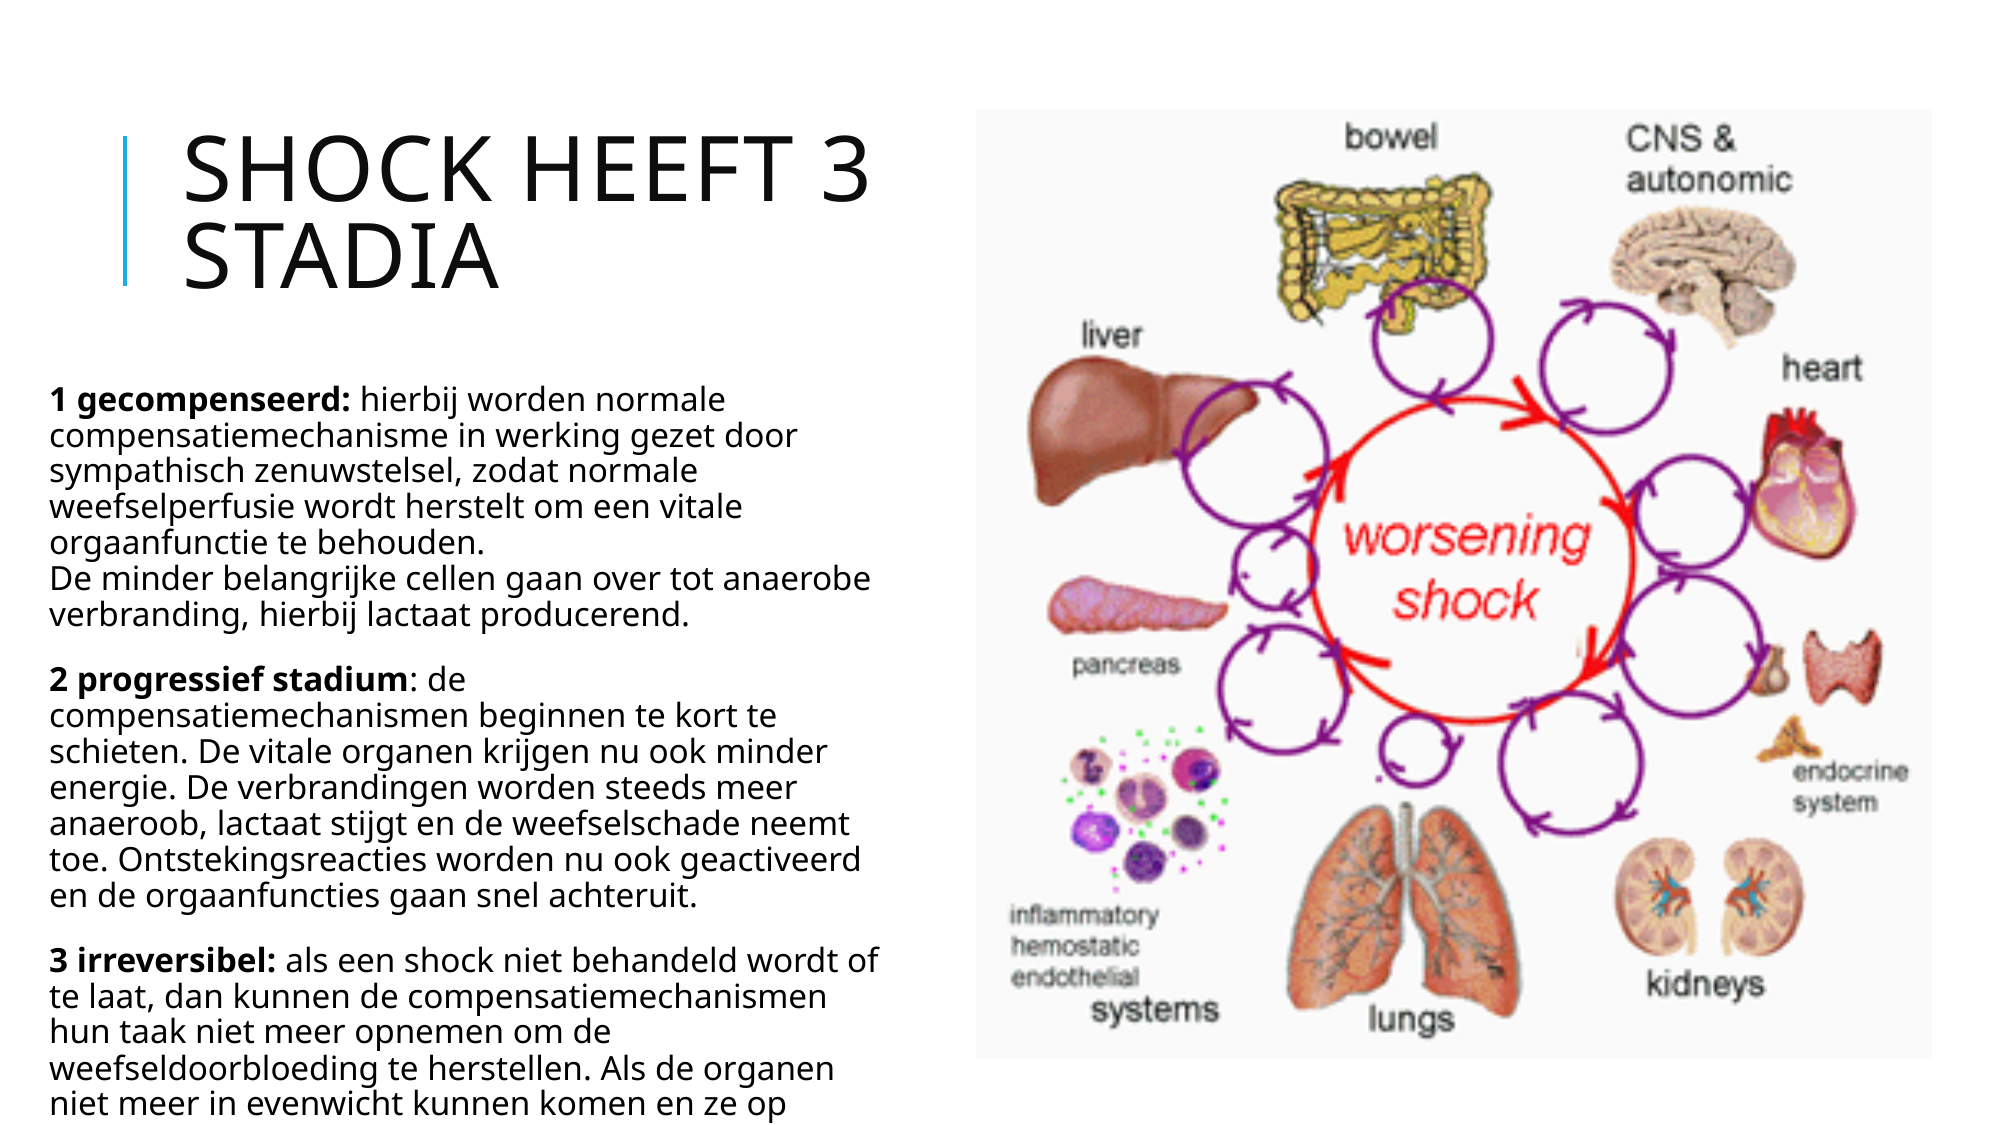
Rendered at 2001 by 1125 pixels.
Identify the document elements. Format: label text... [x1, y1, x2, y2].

list 1 gecompenseerd: hierbij worden normale compensatiemechanisme in werking gezet door sympathisch zenuwstelsel, zodat normale weefselperfusie wordt herstelt om een vitale orgaanfunctie te behouden. De minder belangrijke cellen gaan over tot anaerobe verbranding, hierbij lactaat producerend. 2 progressief stadium: de compensatiemechanismen beginnen te kort te schieten. De vitale organen krijgen nu ook minder energie. De verbrandingen worden steeds meer anaeroob, lactaat stijgt en de weefselschade neemt toe. Ontstekingsreacties worden nu ook geactiveerd en de orgaanfuncties gaan snel achteruit. 3 irreversibel: als een shock niet behandeld wordt of te laat, dan kunnen de compensatiemechanismen hun taak niet meer opnemen om de weefseldoorbloeding te herstellen. Als de organen niet meer in evenwicht kunnen komen en ze op celniveau zo ernstig zijn beschadigd. Dan zal de dood niet te vermijden zijn [26, 375, 895, 1105]
title Shock heeft 3 stadia [168, 96, 895, 342]
picture [976, 110, 1932, 1059]
